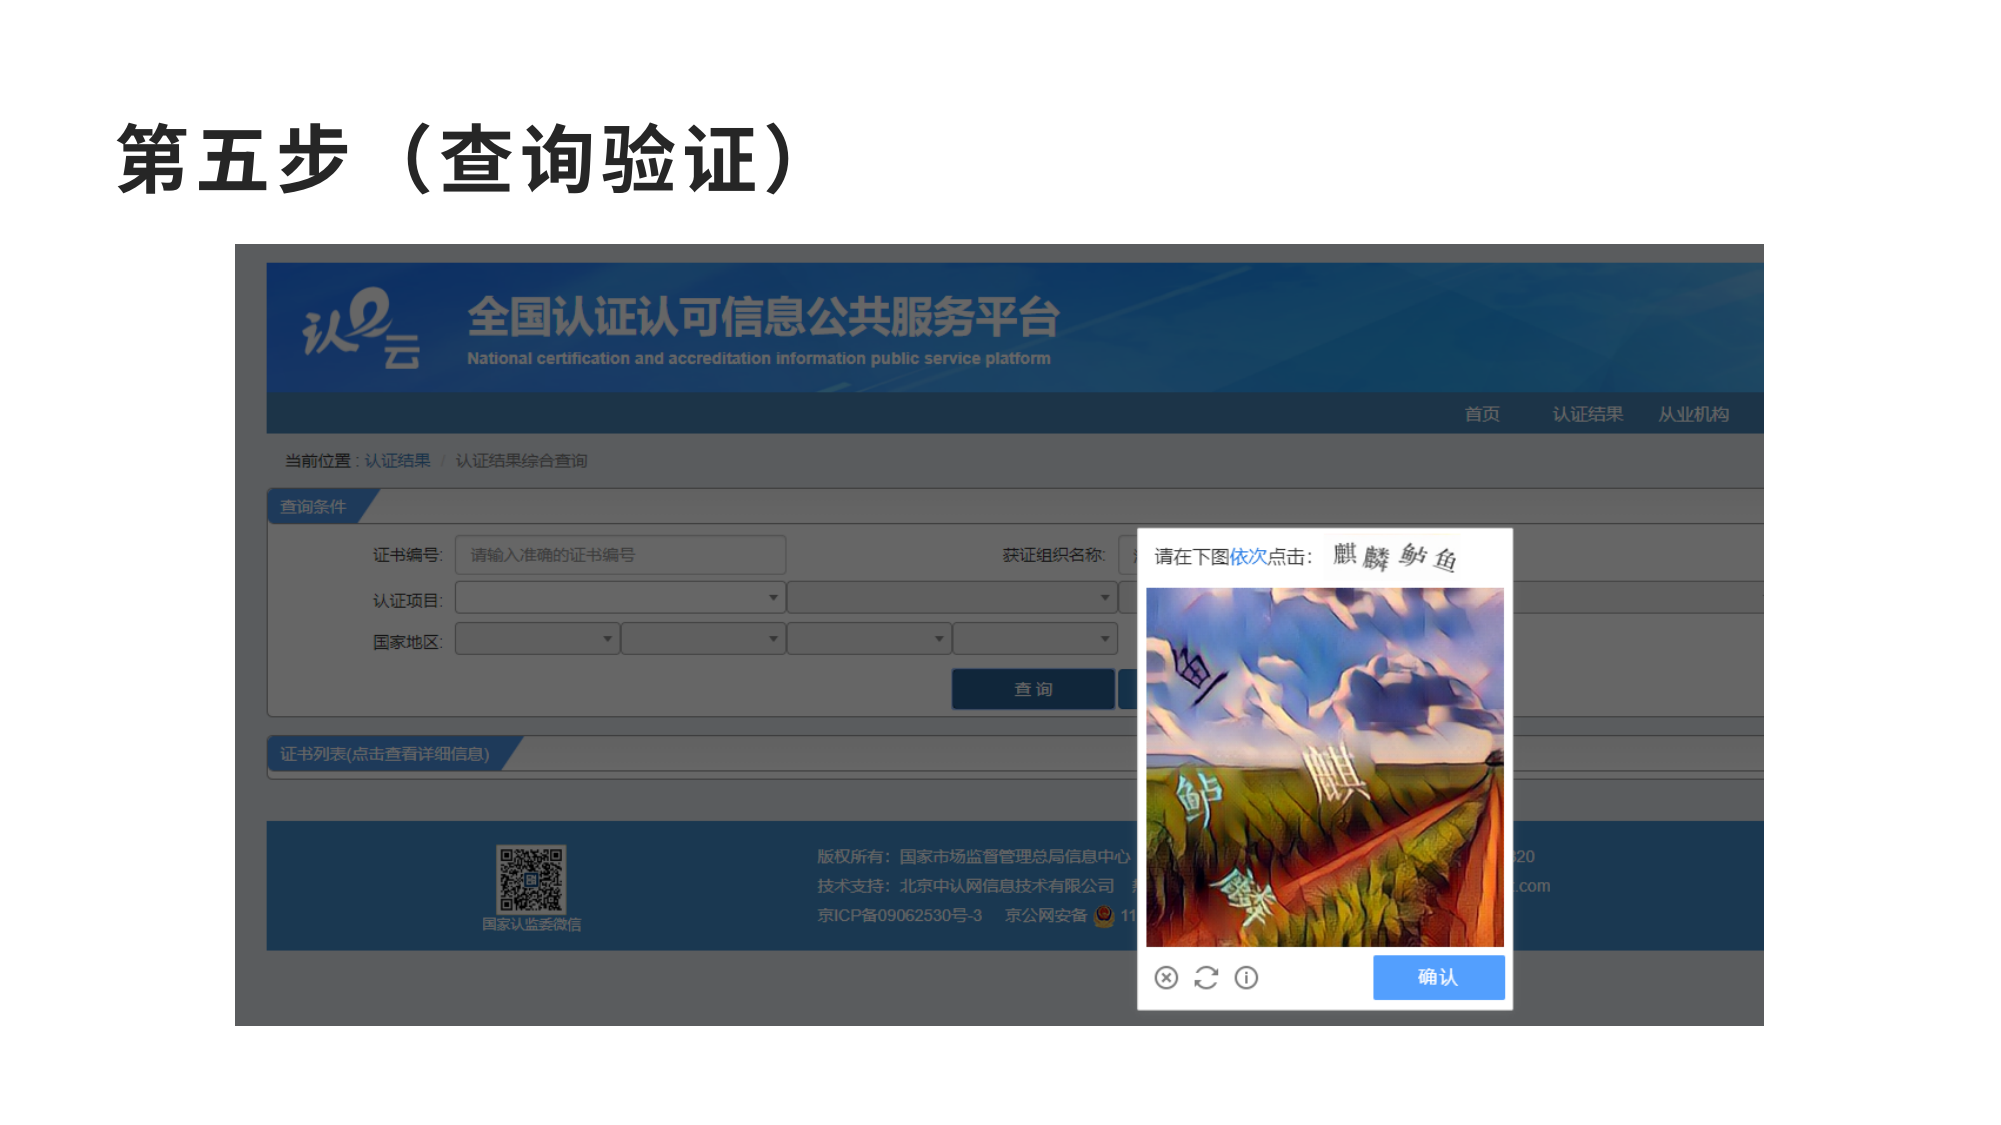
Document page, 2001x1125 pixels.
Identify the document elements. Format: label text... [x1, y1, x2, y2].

title 第五步（查询验证） [99, 99, 1900, 216]
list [235, 244, 1764, 1026]
